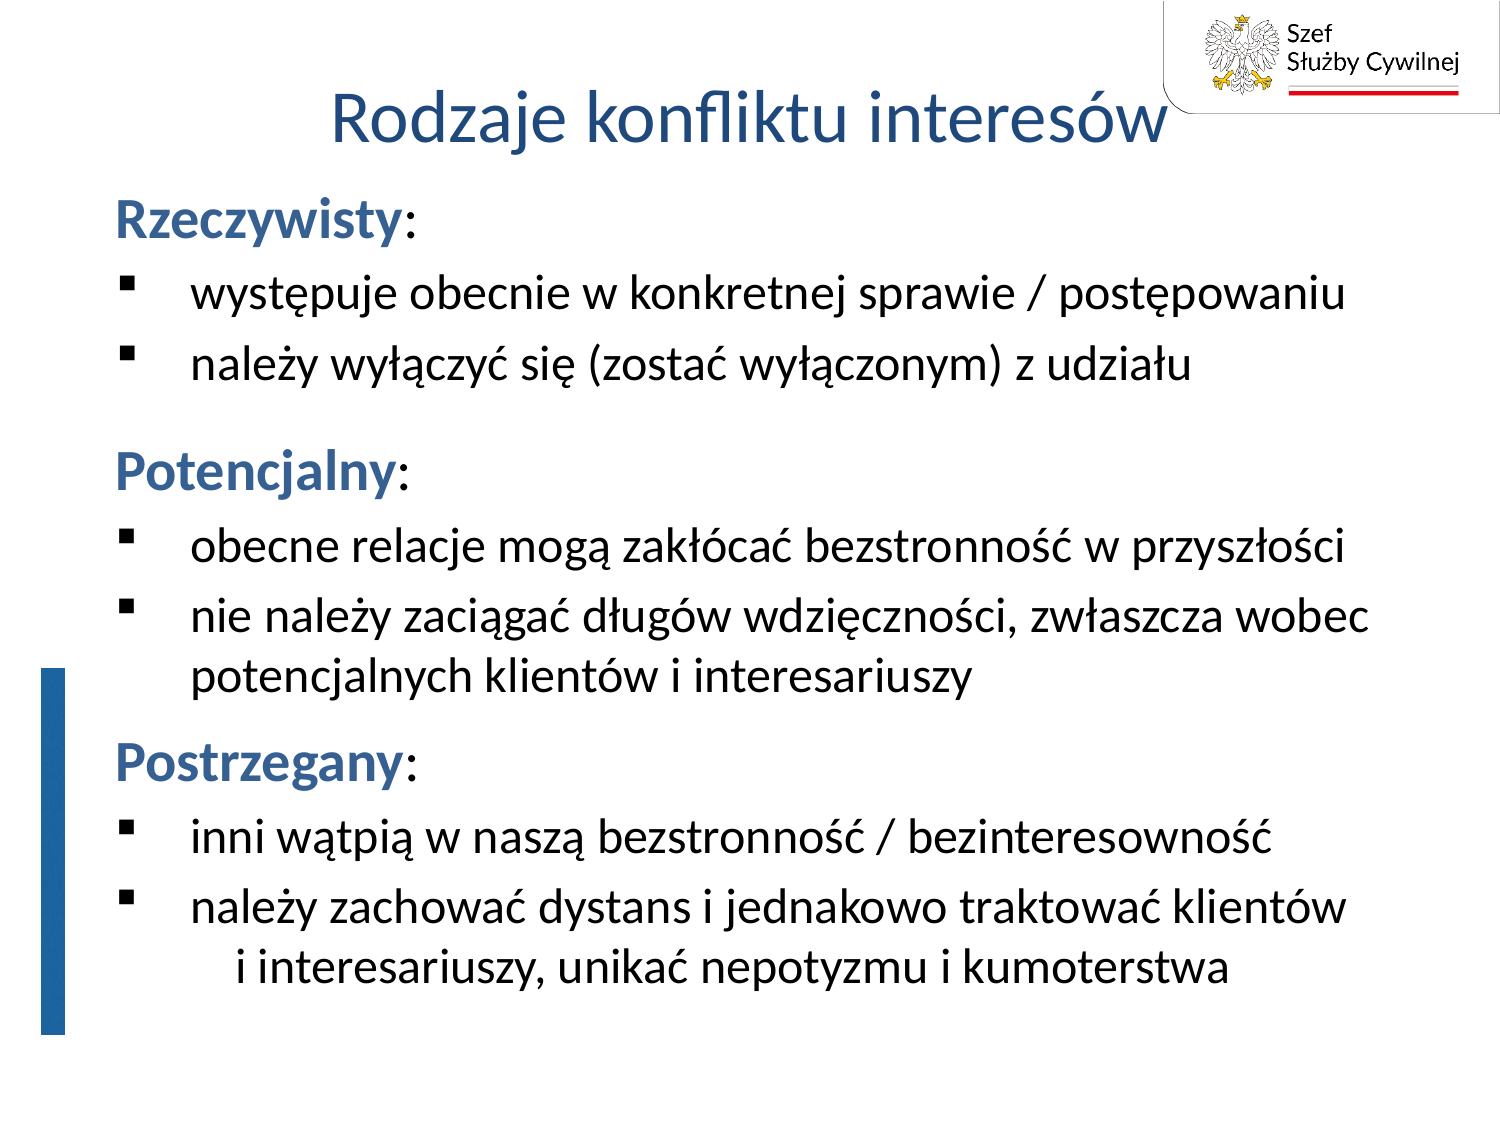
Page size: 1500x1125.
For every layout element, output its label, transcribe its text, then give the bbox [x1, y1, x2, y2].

text_box Potencjalny: obecne relacje mogą zakłócać bezstronność w przyszłości nie należy zaciągać długów wdzięczności, zwłaszcza wobec potencjalnych klientów i interesariuszy [100, 424, 1400, 716]
text_box Postrzegany: inni wątpią w naszą bezstronność / bezinteresowność należy zachować dystans i jednakowo traktować klientów i interesariuszy, unikać nepotyzmu i kumoterstwa [100, 716, 1400, 1012]
picture [1163, 0, 1500, 114]
picture [41, 668, 65, 1035]
text_box Rzeczywisty: występuje obecnie w konkretnej sprawie / postępowaniu należy wyłączyć się (zostać wyłączonym) z udziału [100, 172, 1401, 421]
title Rodzaje konfliktu interesów [100, 60, 1400, 172]
